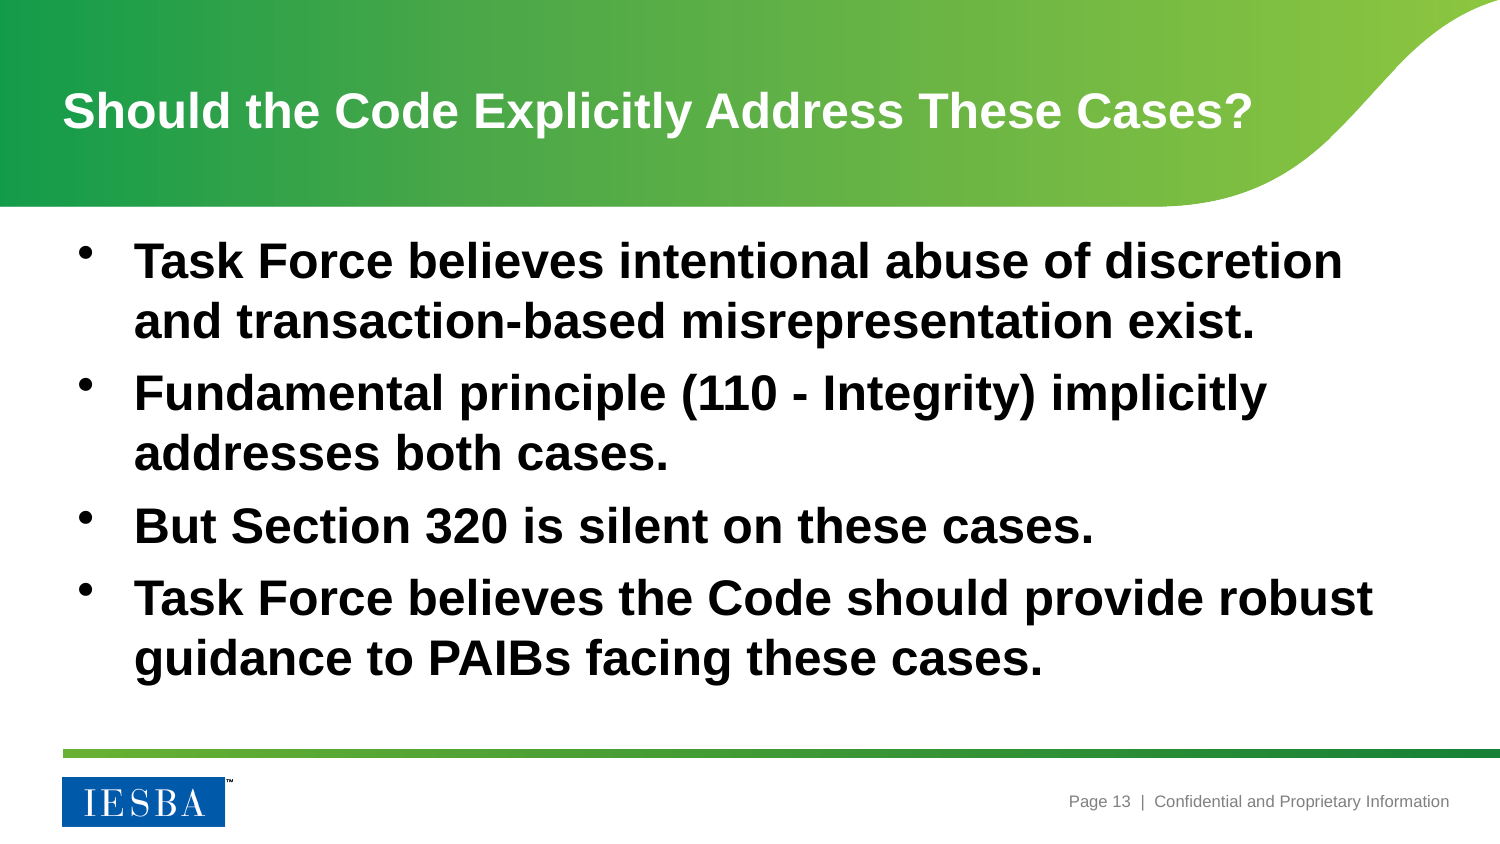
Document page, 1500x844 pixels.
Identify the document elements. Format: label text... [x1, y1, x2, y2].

title Should the Code Explicitly Address These Cases? [62, 75, 1300, 142]
picture [0, 0, 1500, 207]
picture [62, 777, 233, 827]
list Task Force believes intentional abuse of discretion and transaction-based misrepresentation exist. Fundamental principle (110 - Integrity) implicitly addresses both cases. But Section 320 is silent on these cases. Task Force believes the Code should provide robust guidance to PAIBs facing these cases. [62, 220, 1450, 724]
